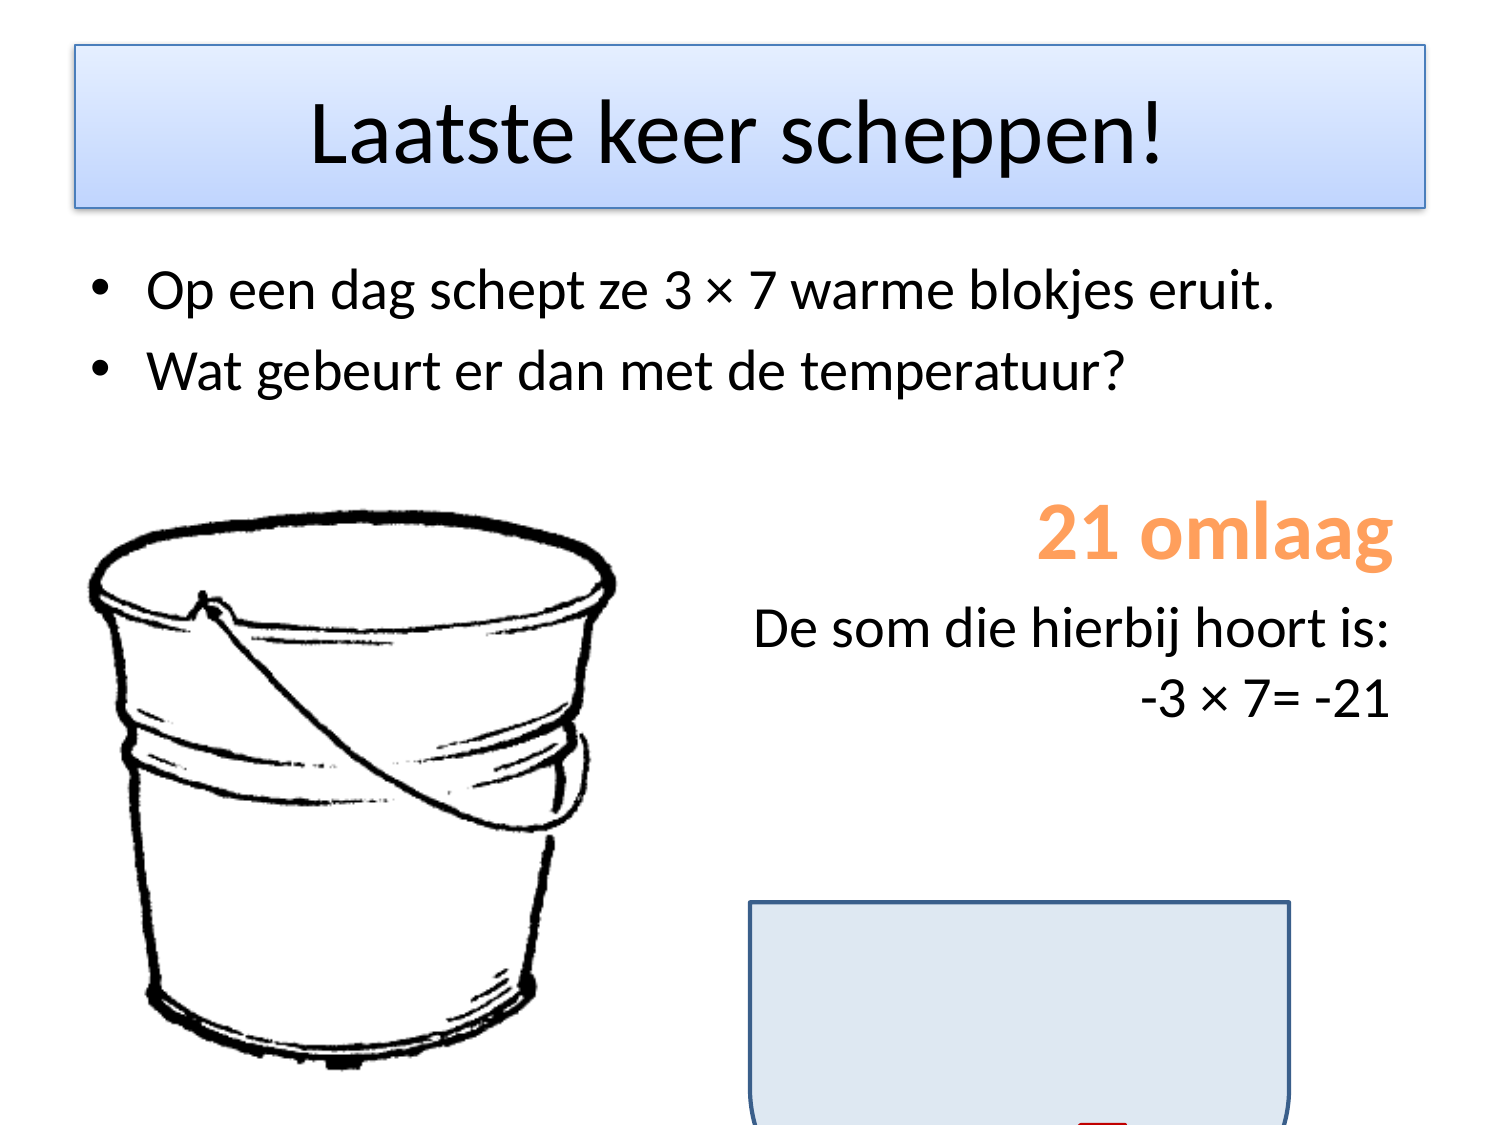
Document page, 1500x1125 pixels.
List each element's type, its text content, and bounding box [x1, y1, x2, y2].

text_box De som die hierbij hoort is: -3 × 7= -21 [691, 581, 1407, 737]
list Op een dag schept ze 3 × 7 warme blokjes eruit. Wat gebeurt er dan met de temperatuur? [75, 243, 1454, 986]
text_box [747, 900, 1292, 1125]
title Laatste keer scheppen! [74, 44, 1426, 209]
picture [81, 503, 622, 1076]
text_box 21 omlaag [1021, 468, 1491, 584]
